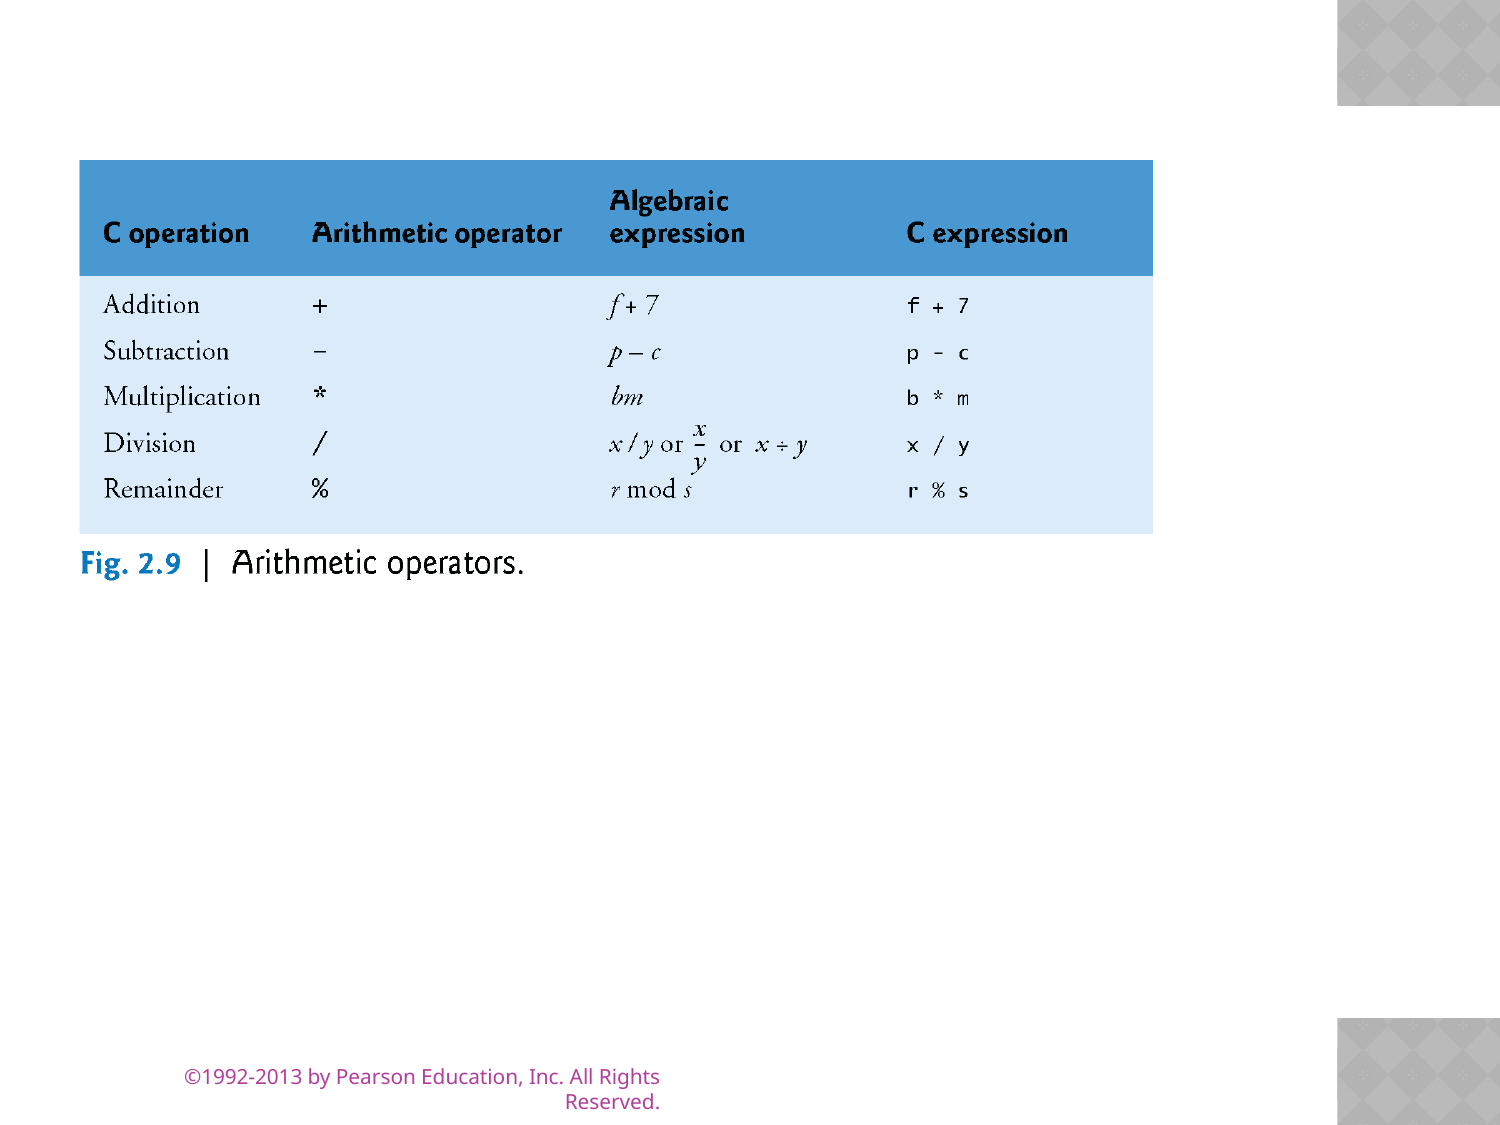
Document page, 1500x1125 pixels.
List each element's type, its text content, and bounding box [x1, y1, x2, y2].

picture [0, 106, 1500, 1019]
footer ©1992-2013 by Pearson Education, Inc. All Rights Reserved. [75, 1075, 675, 1114]
